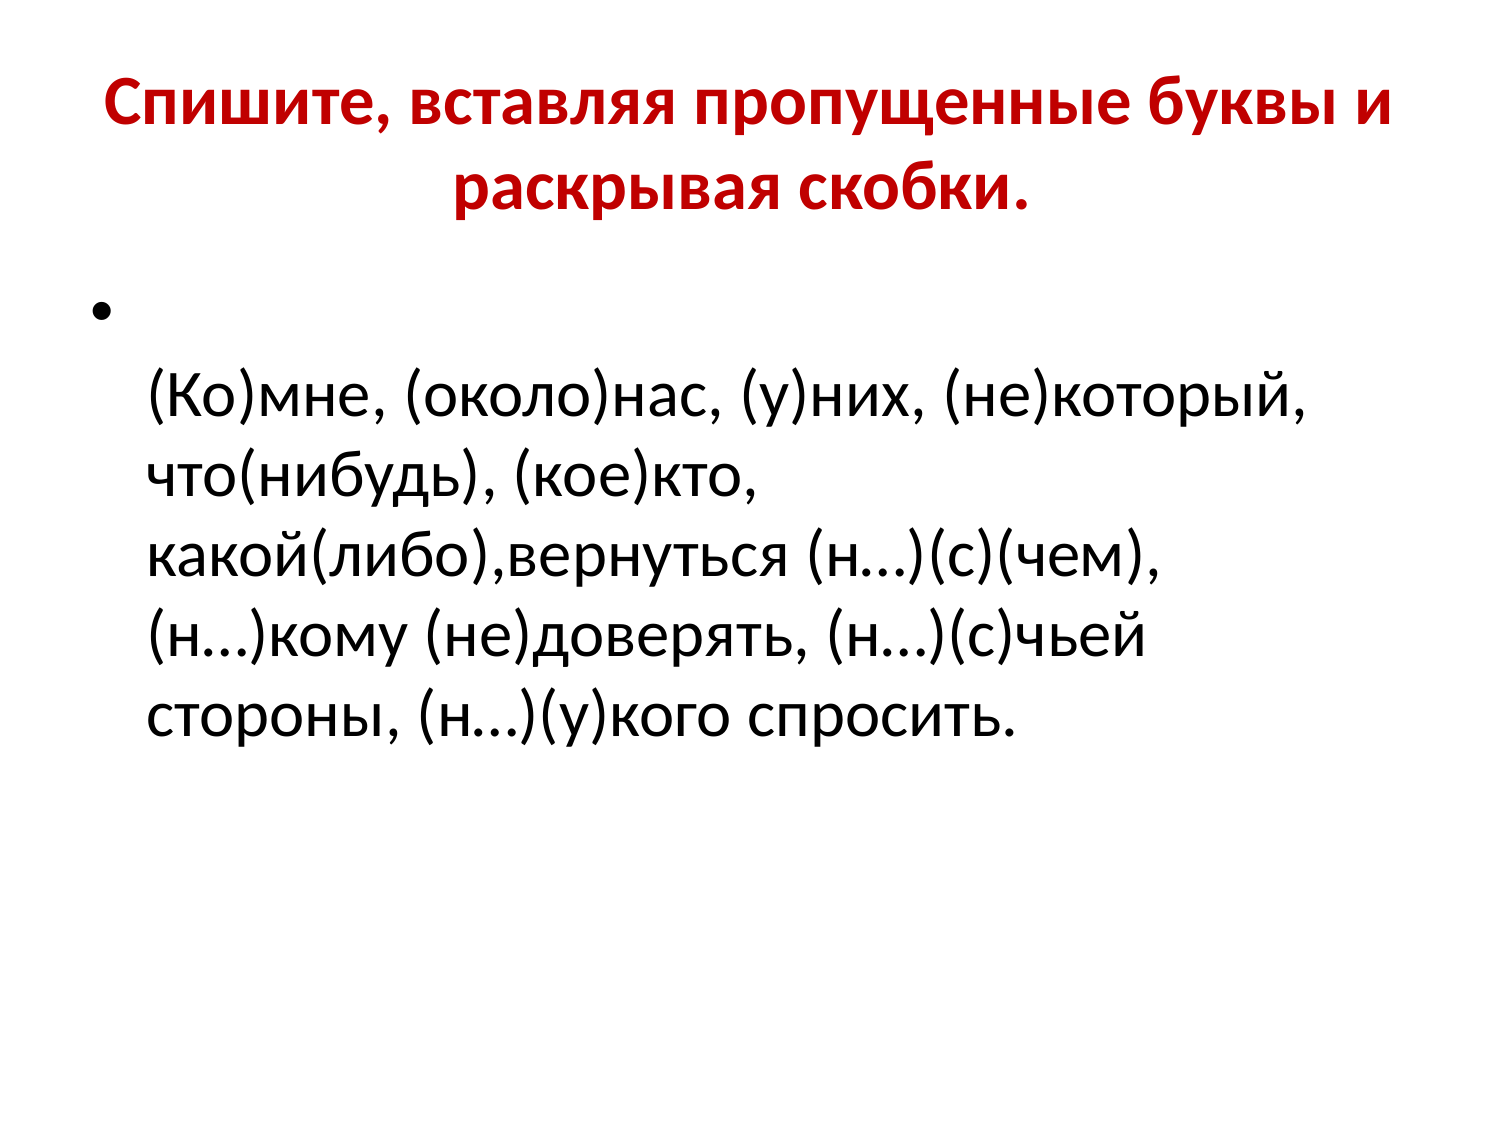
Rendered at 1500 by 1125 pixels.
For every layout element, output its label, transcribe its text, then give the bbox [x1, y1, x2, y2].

title Спишите, вставляя пропущенные буквы и раскрывая скобки. [75, 45, 1425, 233]
list (Ко)мне, (около)нас, (у)них, (не)который, что(нибудь), (кое)кто, какой(либо),вернуться (н…)(с)(чем), (н…)кому (не)доверять, (н…)(с)чьей стороны, (н…)(у)кого спросить. [75, 262, 1425, 1005]
